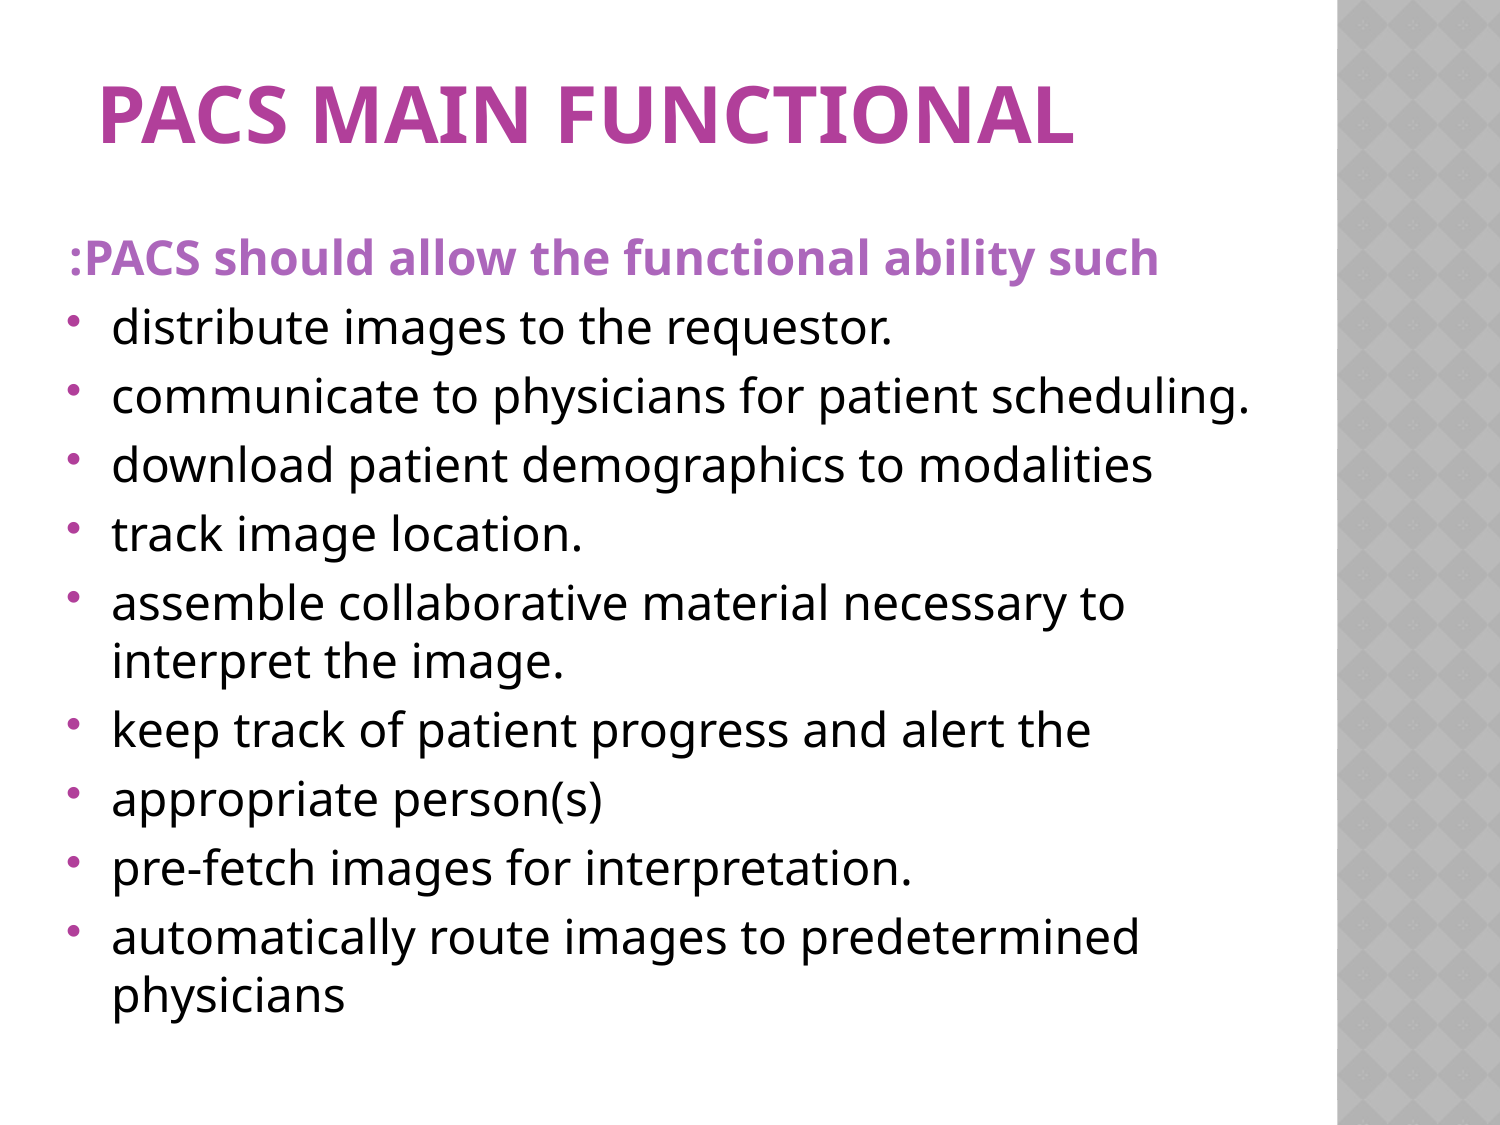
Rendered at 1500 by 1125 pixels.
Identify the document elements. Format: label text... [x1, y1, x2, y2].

title PACS main functional [88, 0, 1276, 160]
list PACS should allow the functional ability such: distribute images to the requestor. communicate to physicians for patient scheduling. download patient demographics to modalities track image location. assemble collaborative material necessary to interpret the image. keep track of patient progress and alert the appropriate person(s) pre-fetch images for interpretation. automatically route images to predetermined physicians [53, 219, 1282, 1083]
